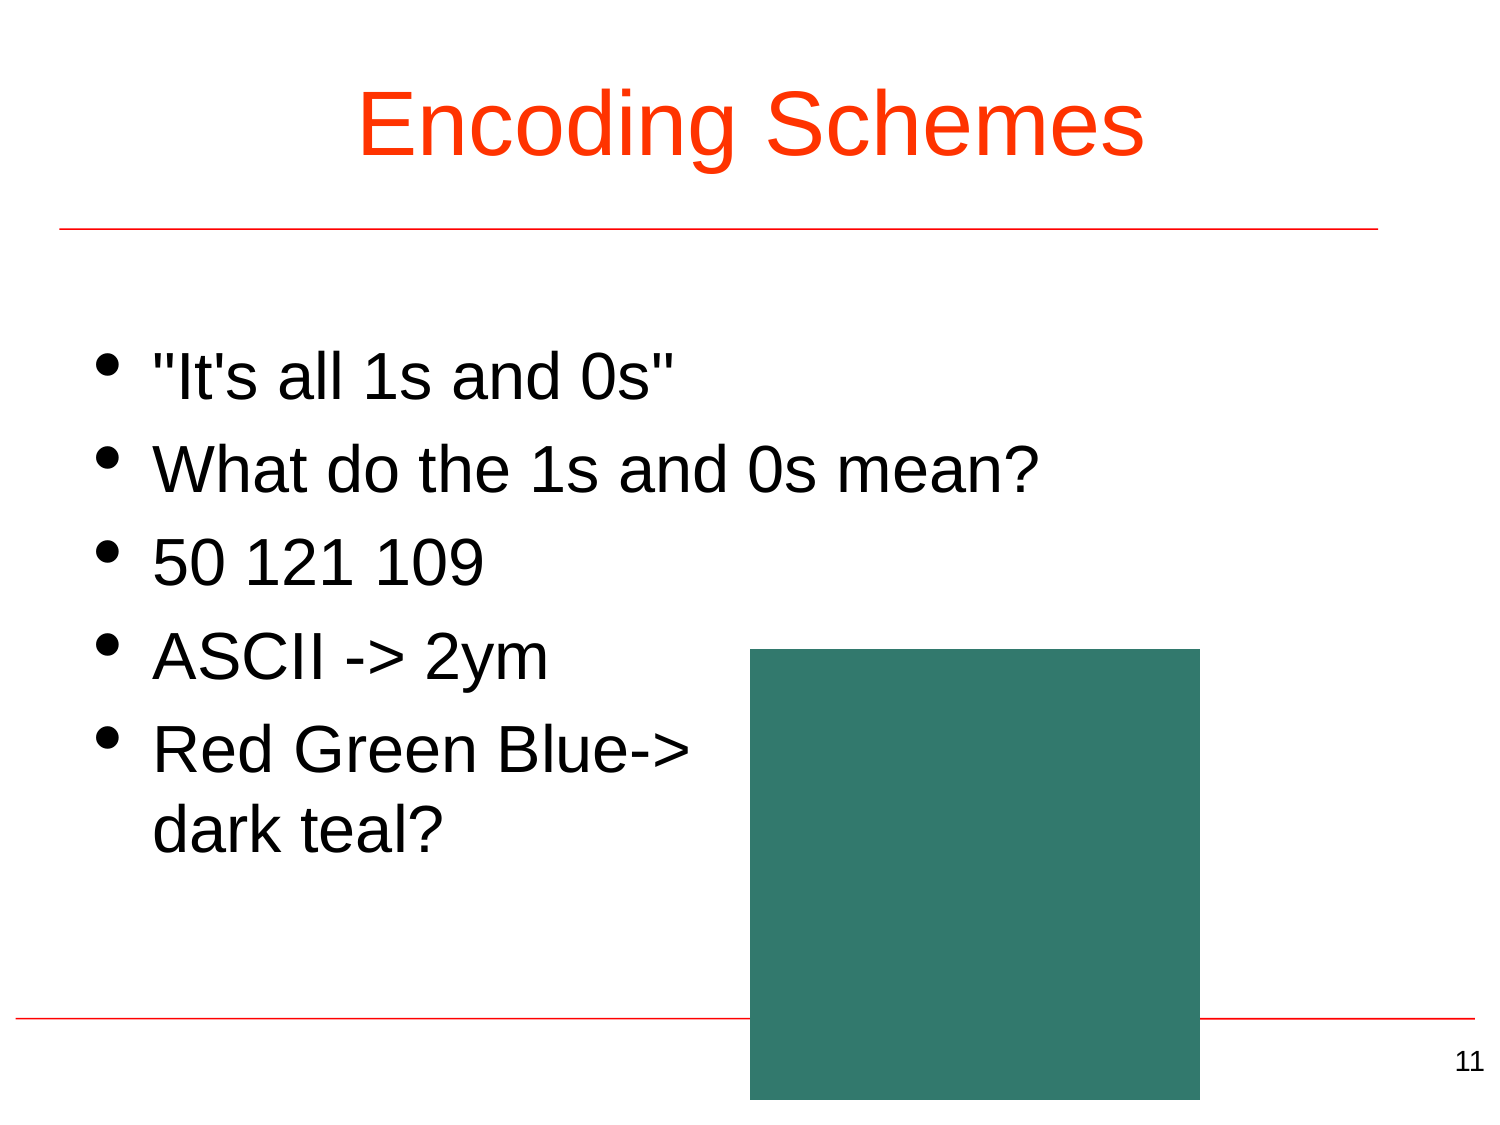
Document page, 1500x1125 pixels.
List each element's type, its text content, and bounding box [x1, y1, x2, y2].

title Encoding Schemes [114, 24, 1390, 213]
slide_number 11 [1149, 1034, 1500, 1113]
list "It's all 1s and 0s" What do the 1s and 0s mean? 50 121 109 ASCII -> 2ym Red Green Blue-> dark teal? [81, 324, 1357, 1000]
picture [749, 649, 1201, 1101]
